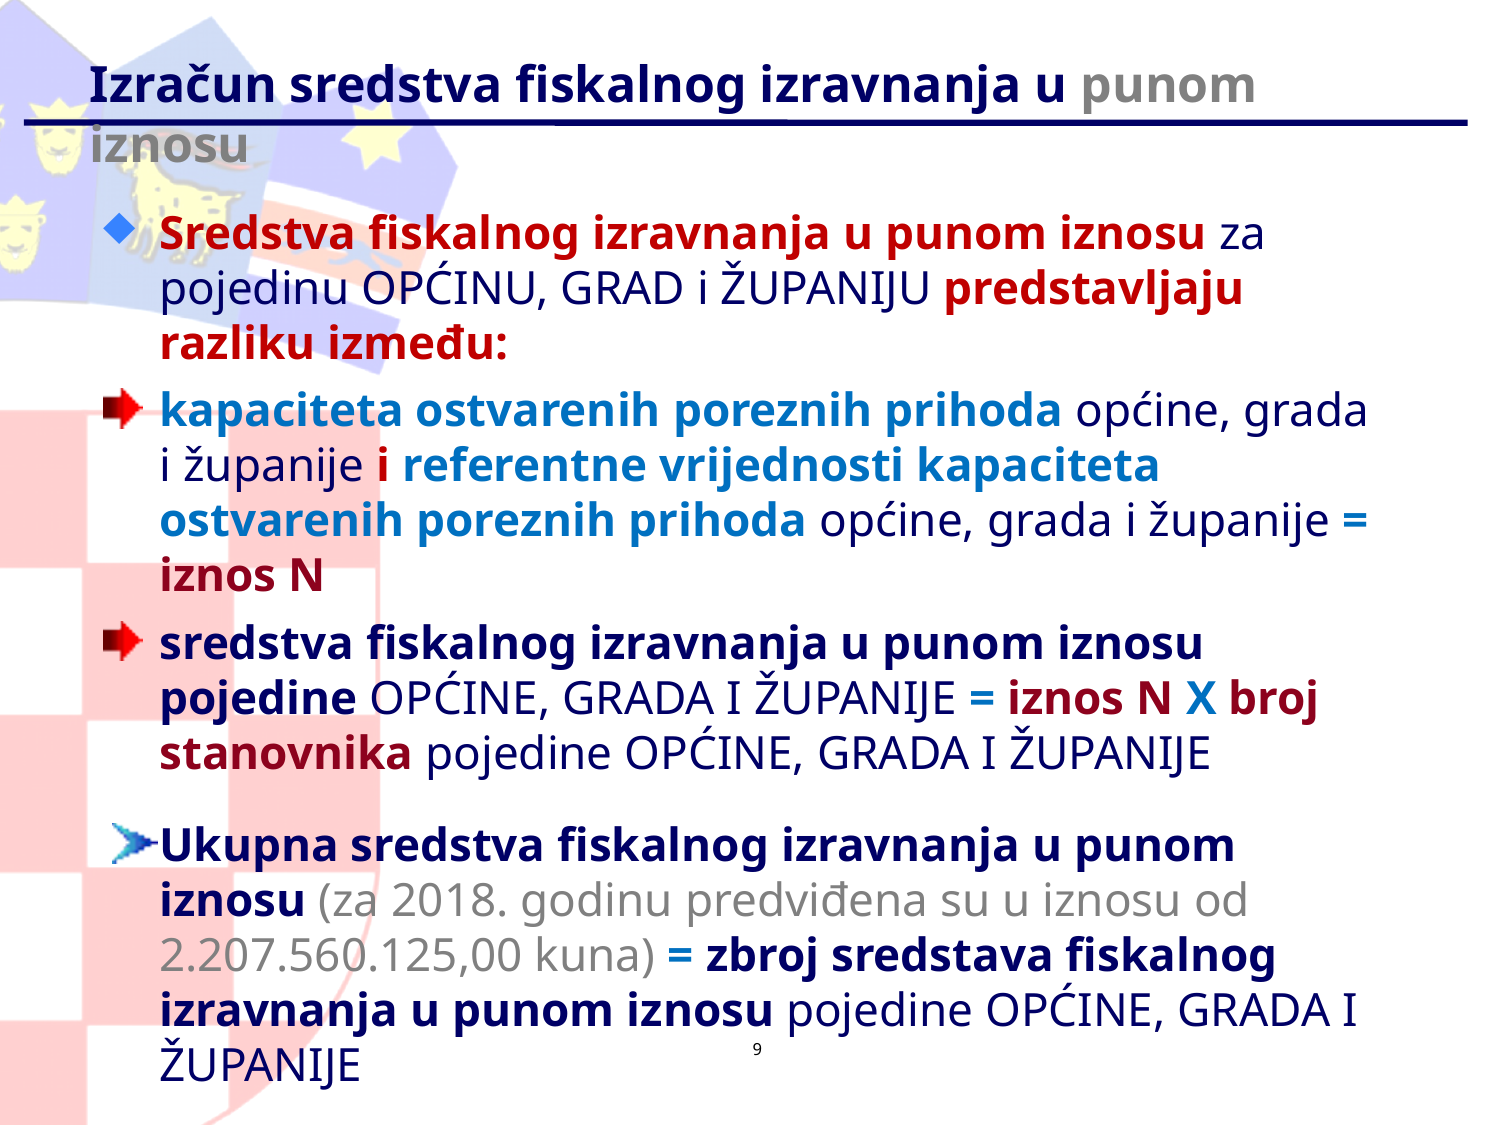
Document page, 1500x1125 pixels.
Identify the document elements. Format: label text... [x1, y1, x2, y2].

slide_number 9 [741, 1041, 763, 1062]
picture [103, 388, 143, 429]
list Sredstva fiskalnog izravnanja u punom iznosu za pojedinu OPĆINU, GRAD i ŽUPANIJU predstavljaju razliku između: kapaciteta ostvarenih poreznih prihoda općine, grada i županije i referentne vrijednosti kapaciteta ostvarenih poreznih prihoda općine, grada i županije = iznos N sredstva fiskalnog izravnanja u punom iznosu pojedine OPĆINE, GRADA I ŽUPANIJE = iznos N X broj stanovnika pojedine OPĆINE, GRADA I ŽUPANIJE Ukupna sredstva fiskalnog izravnanja u punom iznosu (za 2018. godinu predviđena su u iznosu od 2.207.560.125,00 kuna) = zbroj sredstava fiskalnog izravnanja u punom iznosu pojedine OPĆINE, GRADA I ŽUPANIJE [88, 196, 1400, 1059]
picture [103, 621, 143, 661]
picture [112, 823, 158, 864]
title Izračun sredstva fiskalnog izravnanja u punom iznosu [75, 45, 1425, 138]
